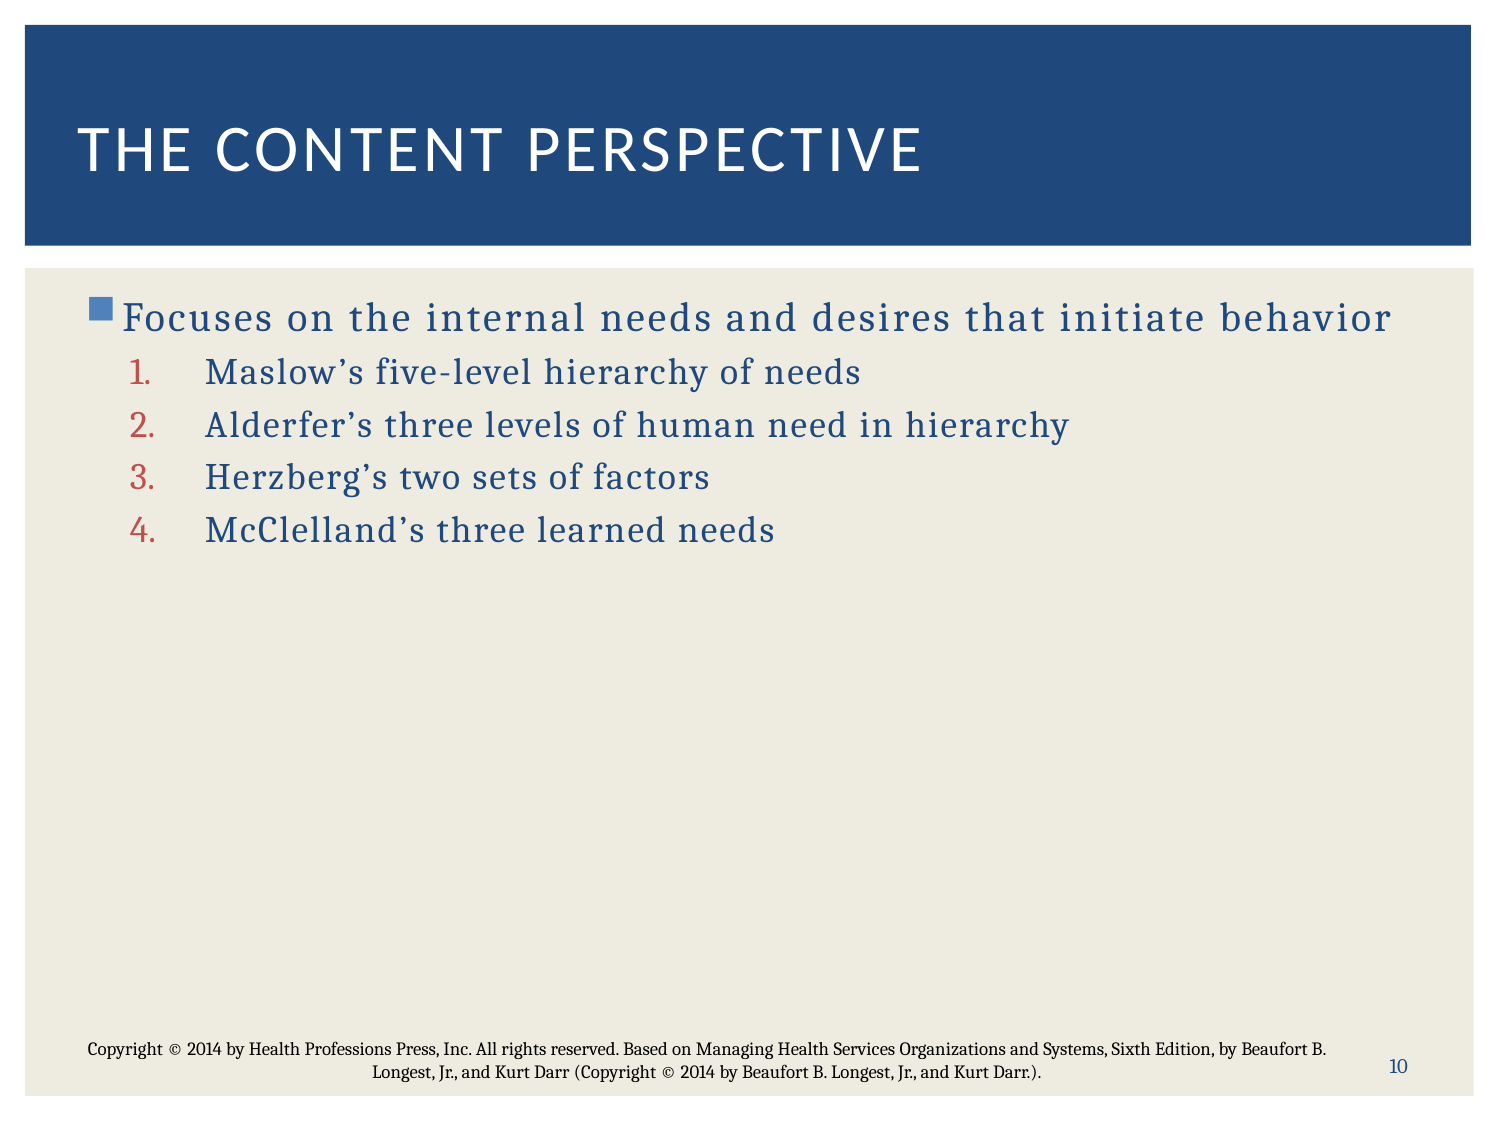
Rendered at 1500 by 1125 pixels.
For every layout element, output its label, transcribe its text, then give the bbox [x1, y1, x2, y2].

list Focuses on the internal needs and desires that initiate behavior Maslow’s five-level hierarchy of needs Alderfer’s three levels of human need in hierarchy Herzberg’s two sets of factors McClelland’s three learned needs [62, 281, 1442, 1005]
slide_number 10 [1349, 1041, 1448, 1089]
title The content perspective [62, 58, 1438, 232]
